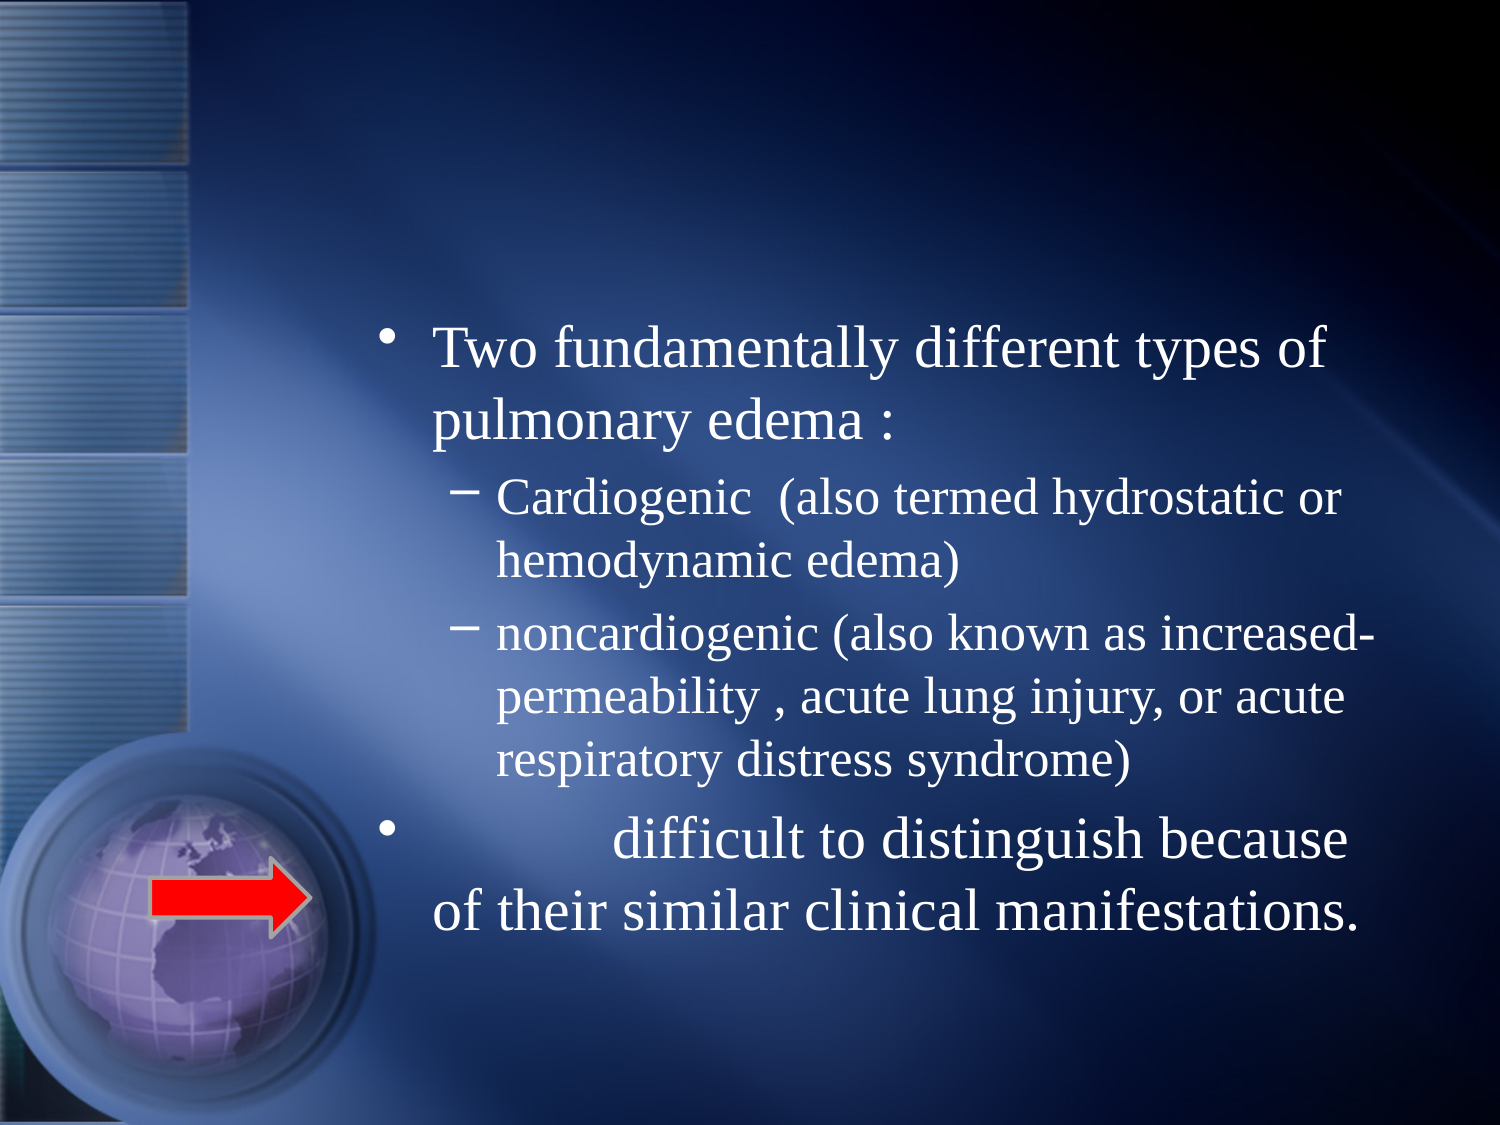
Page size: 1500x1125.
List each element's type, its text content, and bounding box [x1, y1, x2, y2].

list Two fundamentally different types of pulmonary edema : Cardiogenic (also termed hydrostatic or hemodynamic edema) noncardiogenic (also known as increased-permeability , acute lung injury, or acute respiratory distress syndrome) difficult to distinguish because of their similar clinical manifestations. [362, 299, 1401, 1001]
text_box [147, 856, 313, 940]
picture [0, 0, 1500, 1125]
